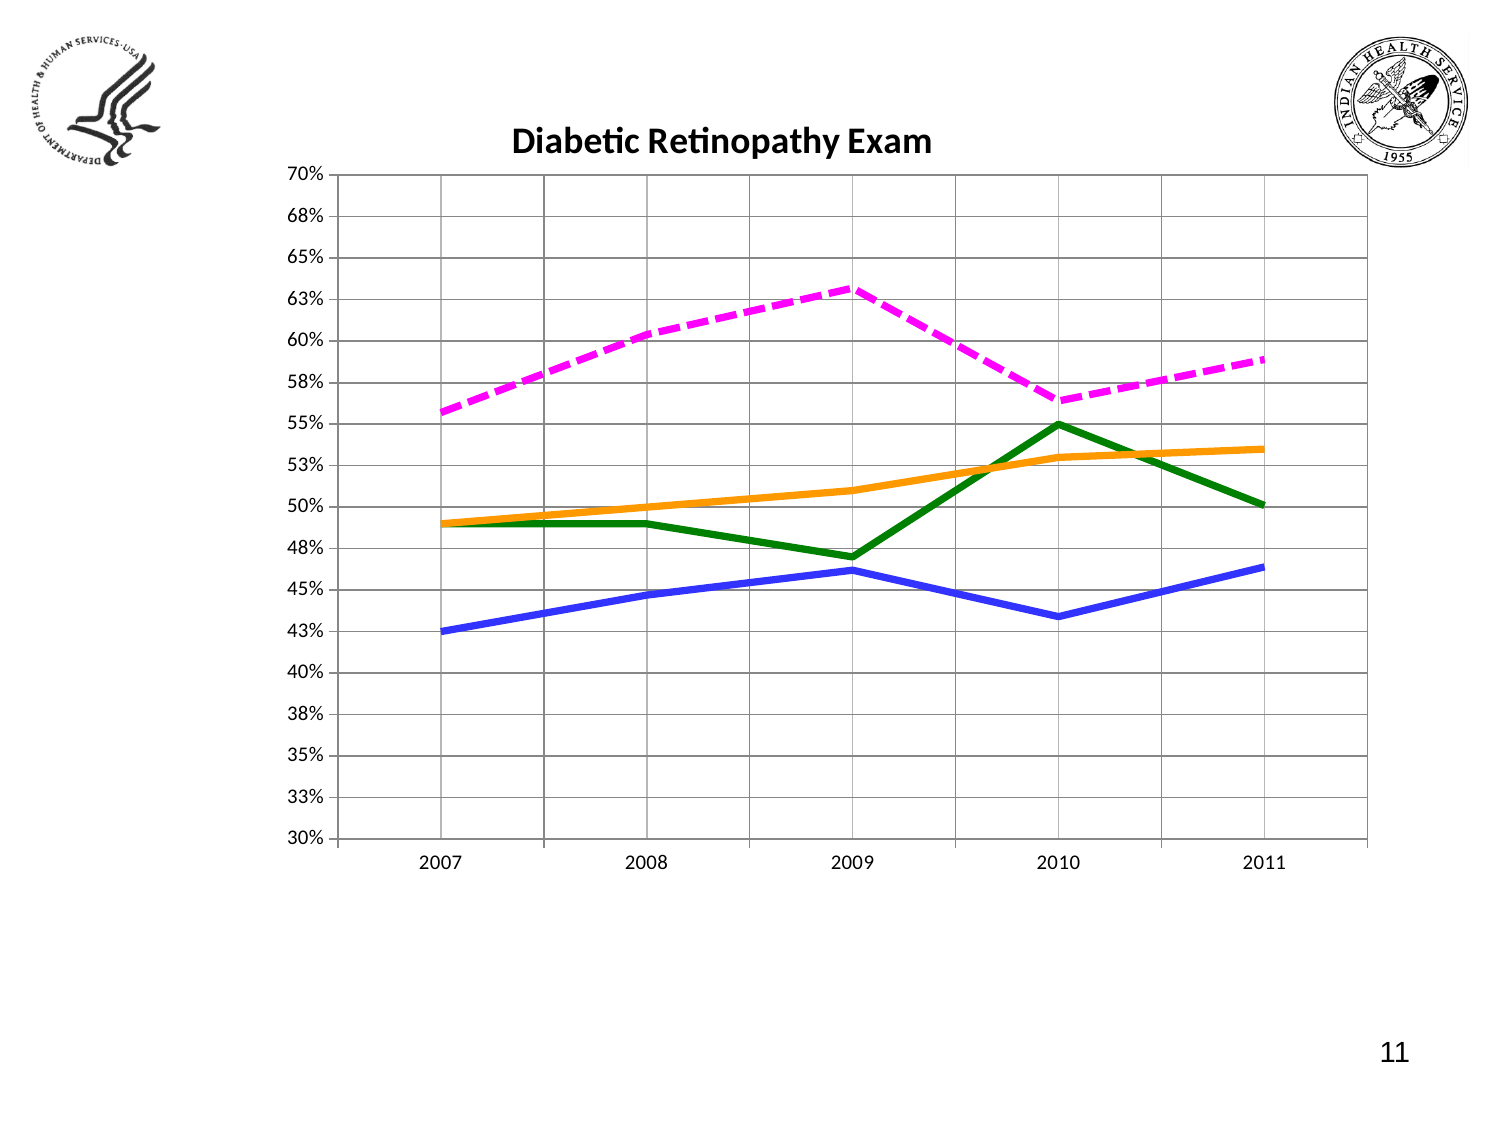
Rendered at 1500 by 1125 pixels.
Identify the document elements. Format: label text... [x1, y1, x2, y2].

slide_number 11 [1074, 1025, 1425, 1104]
picture [28, 33, 164, 169]
chart [49, 87, 1396, 1027]
picture [1333, 33, 1469, 169]
